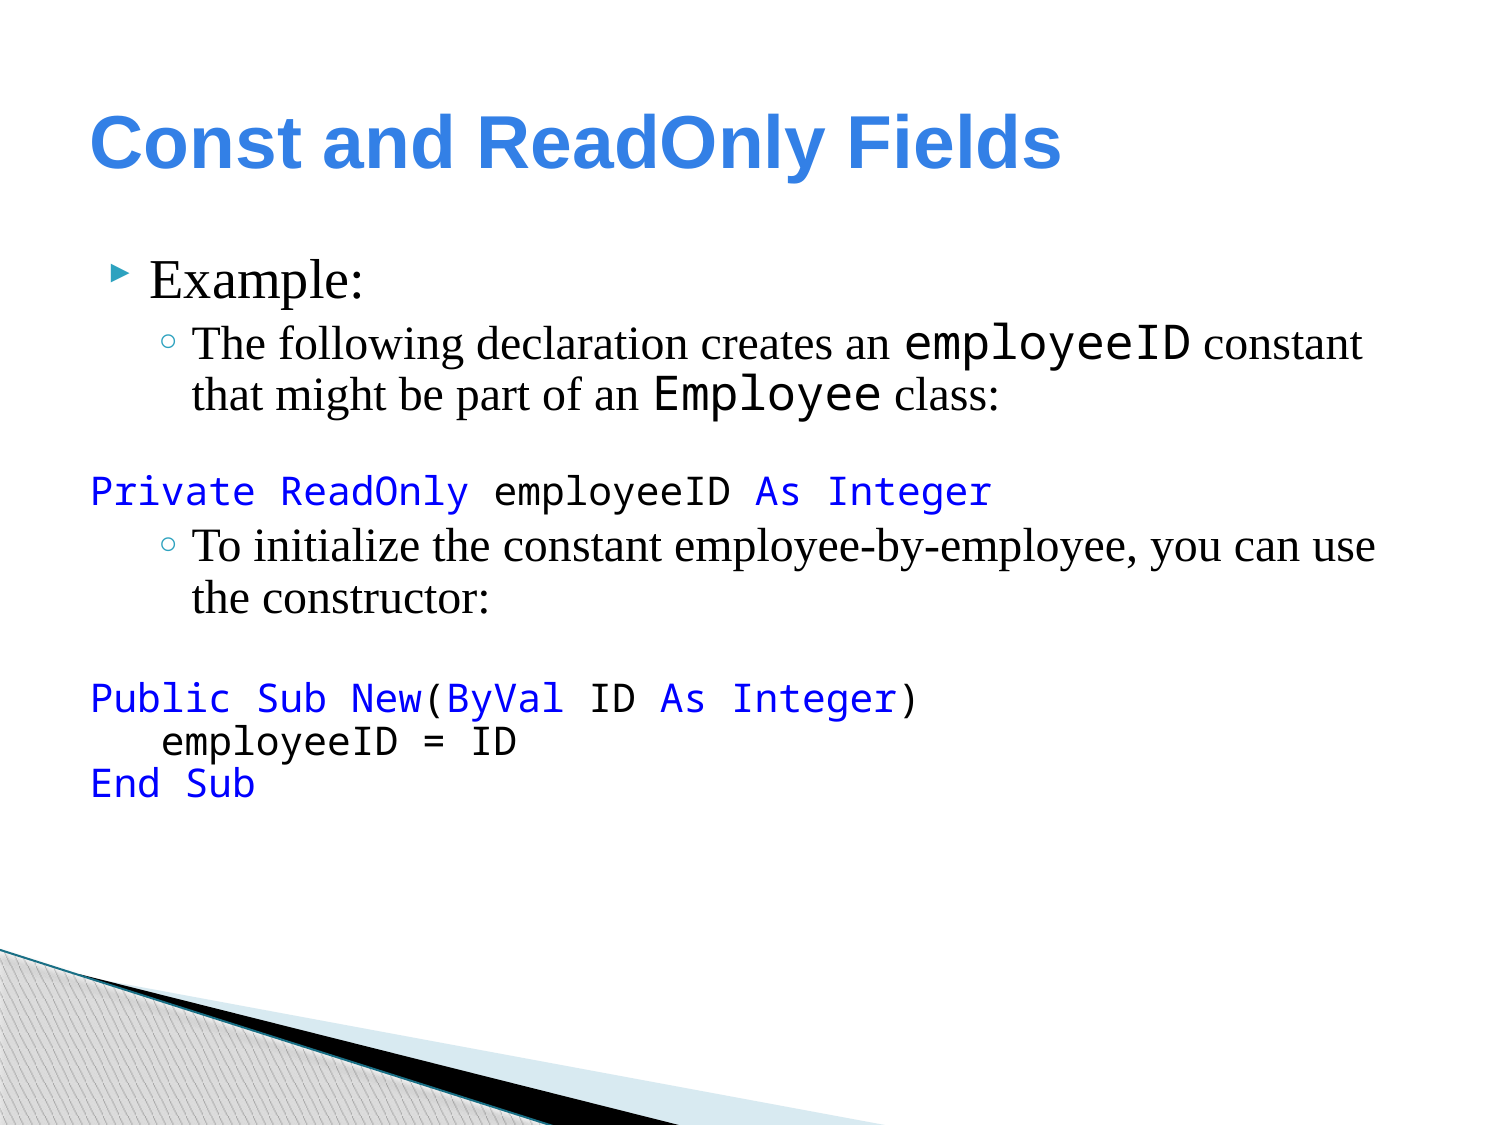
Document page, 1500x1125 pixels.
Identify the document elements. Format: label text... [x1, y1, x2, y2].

list Example: The following declaration creates an employeeID constant that might be part of an Employee class: Private ReadOnly employeeID As Integer To initialize the constant employee-by-employee, you can use the constructor: Public Sub New(ByVal ID As Integer) employeeID = ID End Sub [75, 243, 1425, 986]
title Const and ReadOnly Fields [75, 45, 1425, 233]
